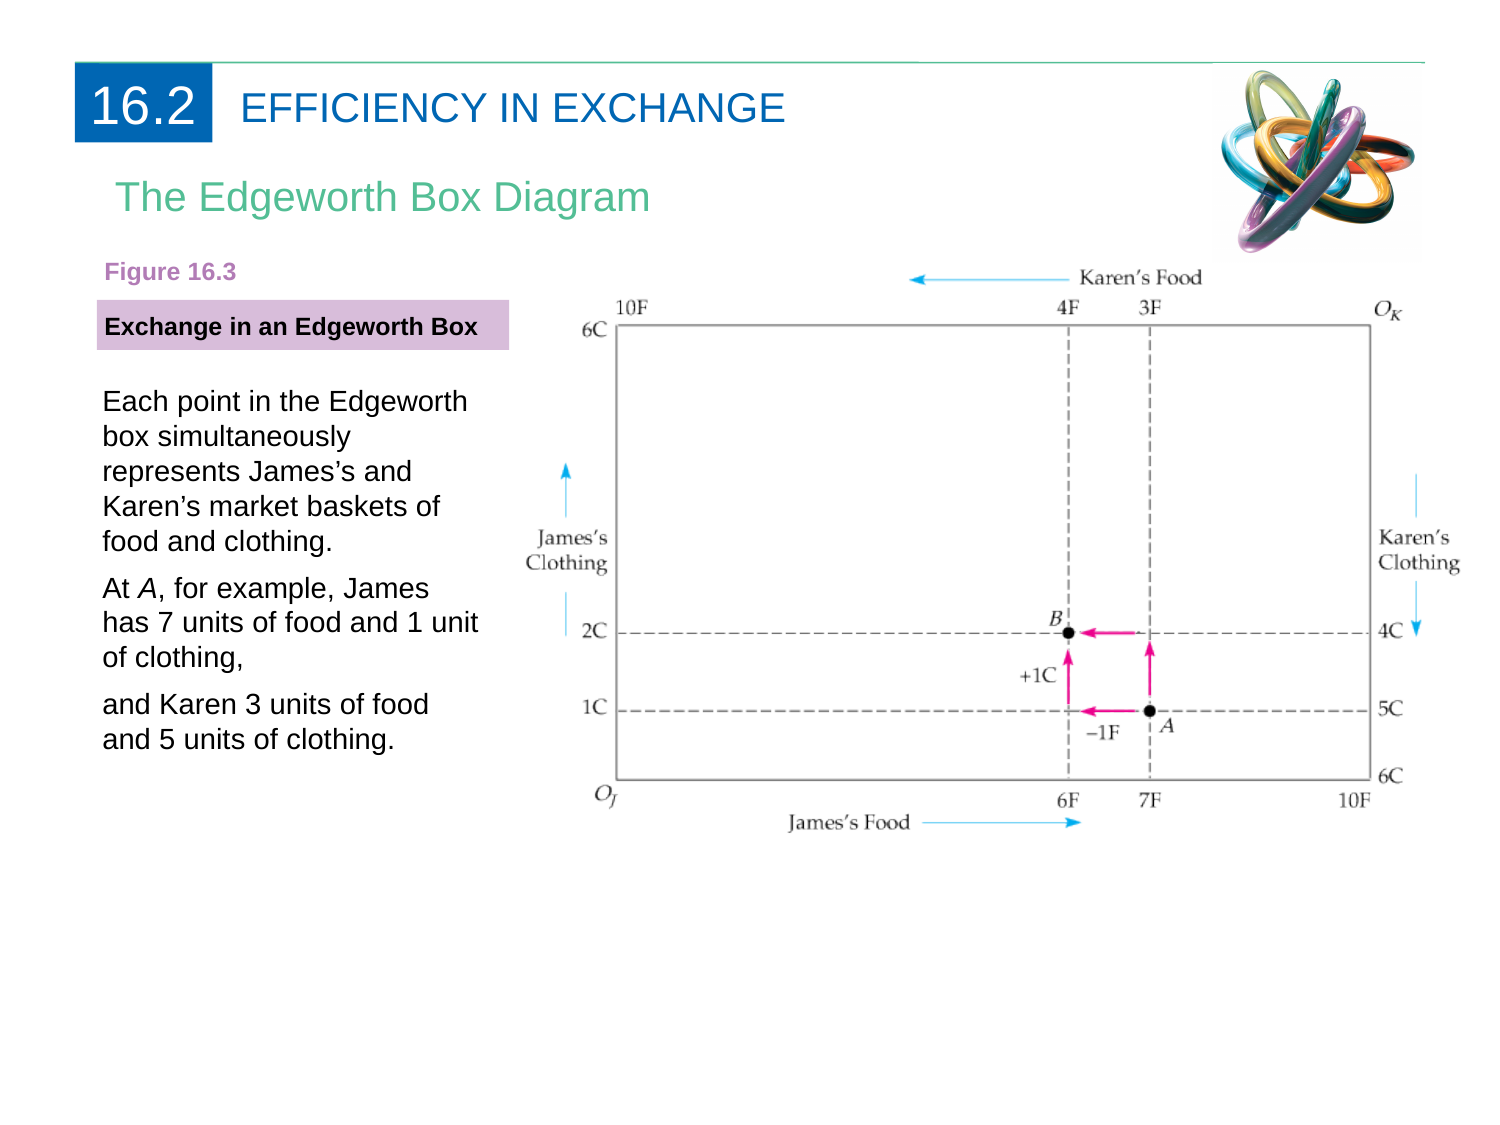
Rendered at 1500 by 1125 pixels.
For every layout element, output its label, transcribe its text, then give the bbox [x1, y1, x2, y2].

list The Edgeworth Box Diagram [99, 162, 1200, 247]
text_box Figure 16.3 [96, 249, 260, 291]
picture [505, 63, 1476, 863]
text_box Exchange in an Edgeworth Box [96, 299, 498, 350]
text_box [74, 62, 1213, 143]
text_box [1420, 62, 1426, 69]
text_box Each point in the Edgeworth box simultaneously represents James’s and Karen’s market baskets of food and clothing. At A, for example, James has 7 units of food and 1 unit of clothing, and Karen 3 units of food and 5 units of clothing. [87, 375, 498, 775]
